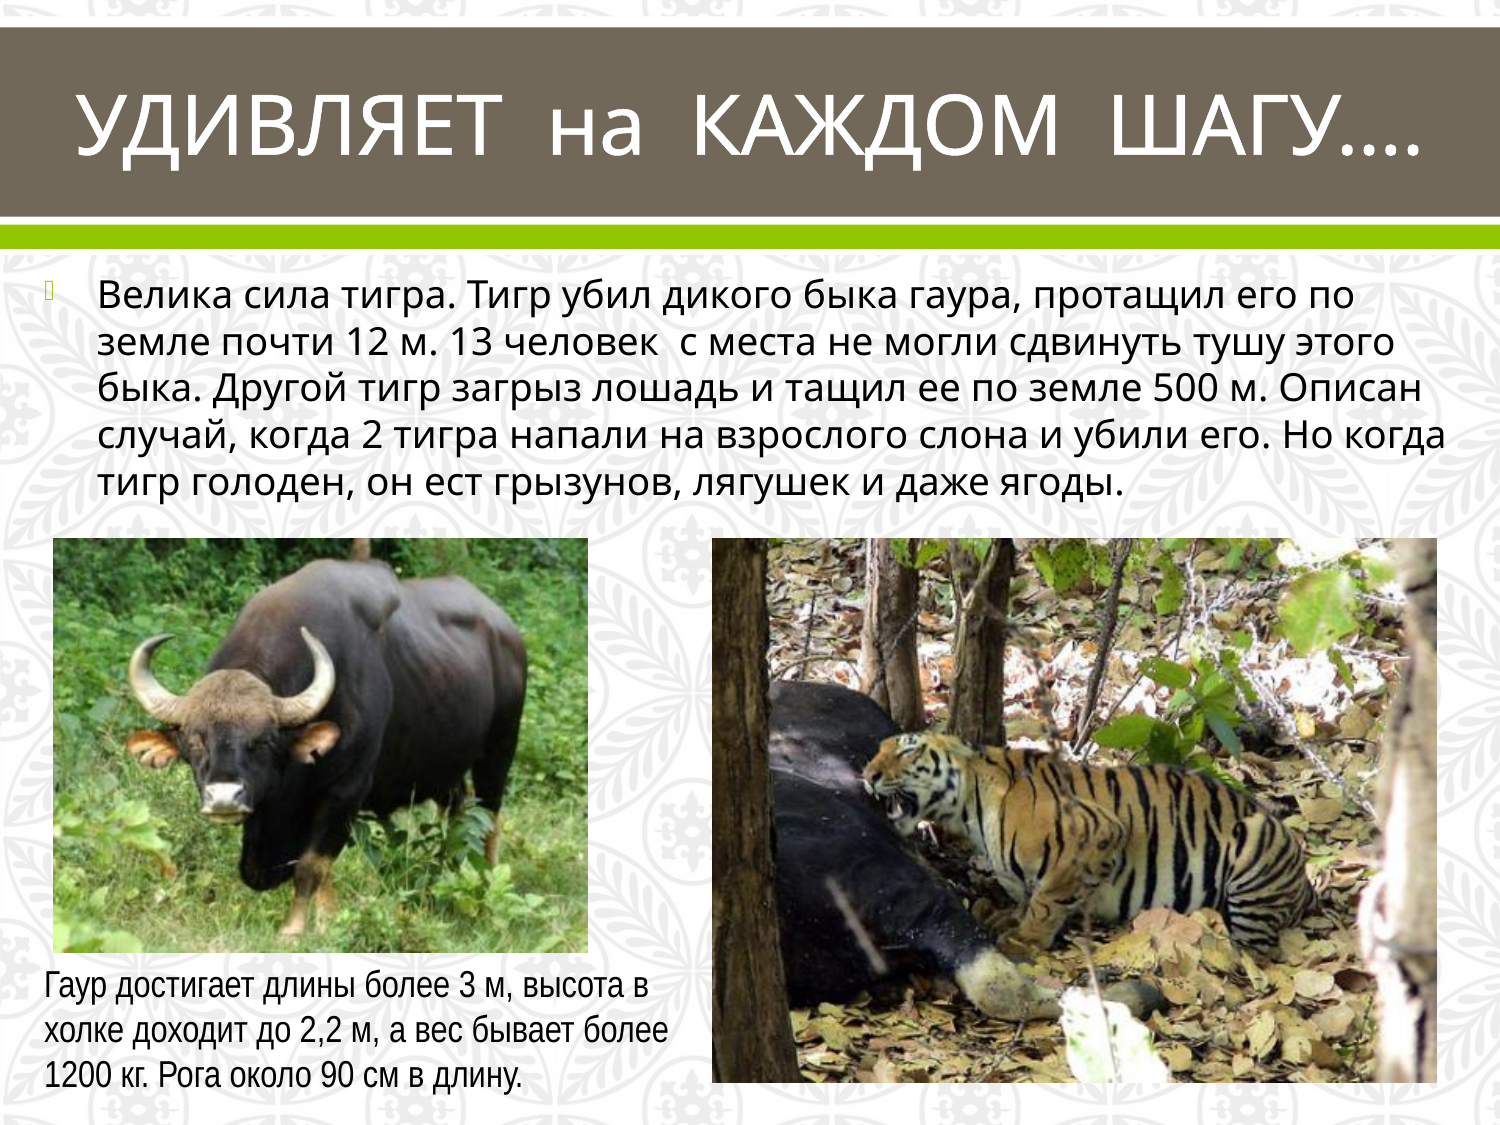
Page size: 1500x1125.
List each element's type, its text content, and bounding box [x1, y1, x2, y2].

text_box Гаур достигает длины более 3 м, высота в холке доходит до 2,2 м, а вес бывает более 1200 кг. Рога около 90 см в длину. [29, 952, 713, 1102]
picture [711, 538, 1437, 1083]
picture [52, 538, 588, 953]
list Велика сила тигра. Тигр убил дикого быка гаура, протащил его по земле почти 12 м. 13 человек с места не могли сдвинуть тушу этого быка. Другой тигр загрыз лошадь и тащил ее по земле 500 м. Описан случай, когда 2 тигра напали на взрослого слона и убили его. Но когда тигр голоден, он ест грызунов, лягушек и даже ягоды. [29, 262, 1471, 539]
title УДИВЛЯЕТ на КАЖДОМ ШАГУ…. [17, 29, 1483, 213]
